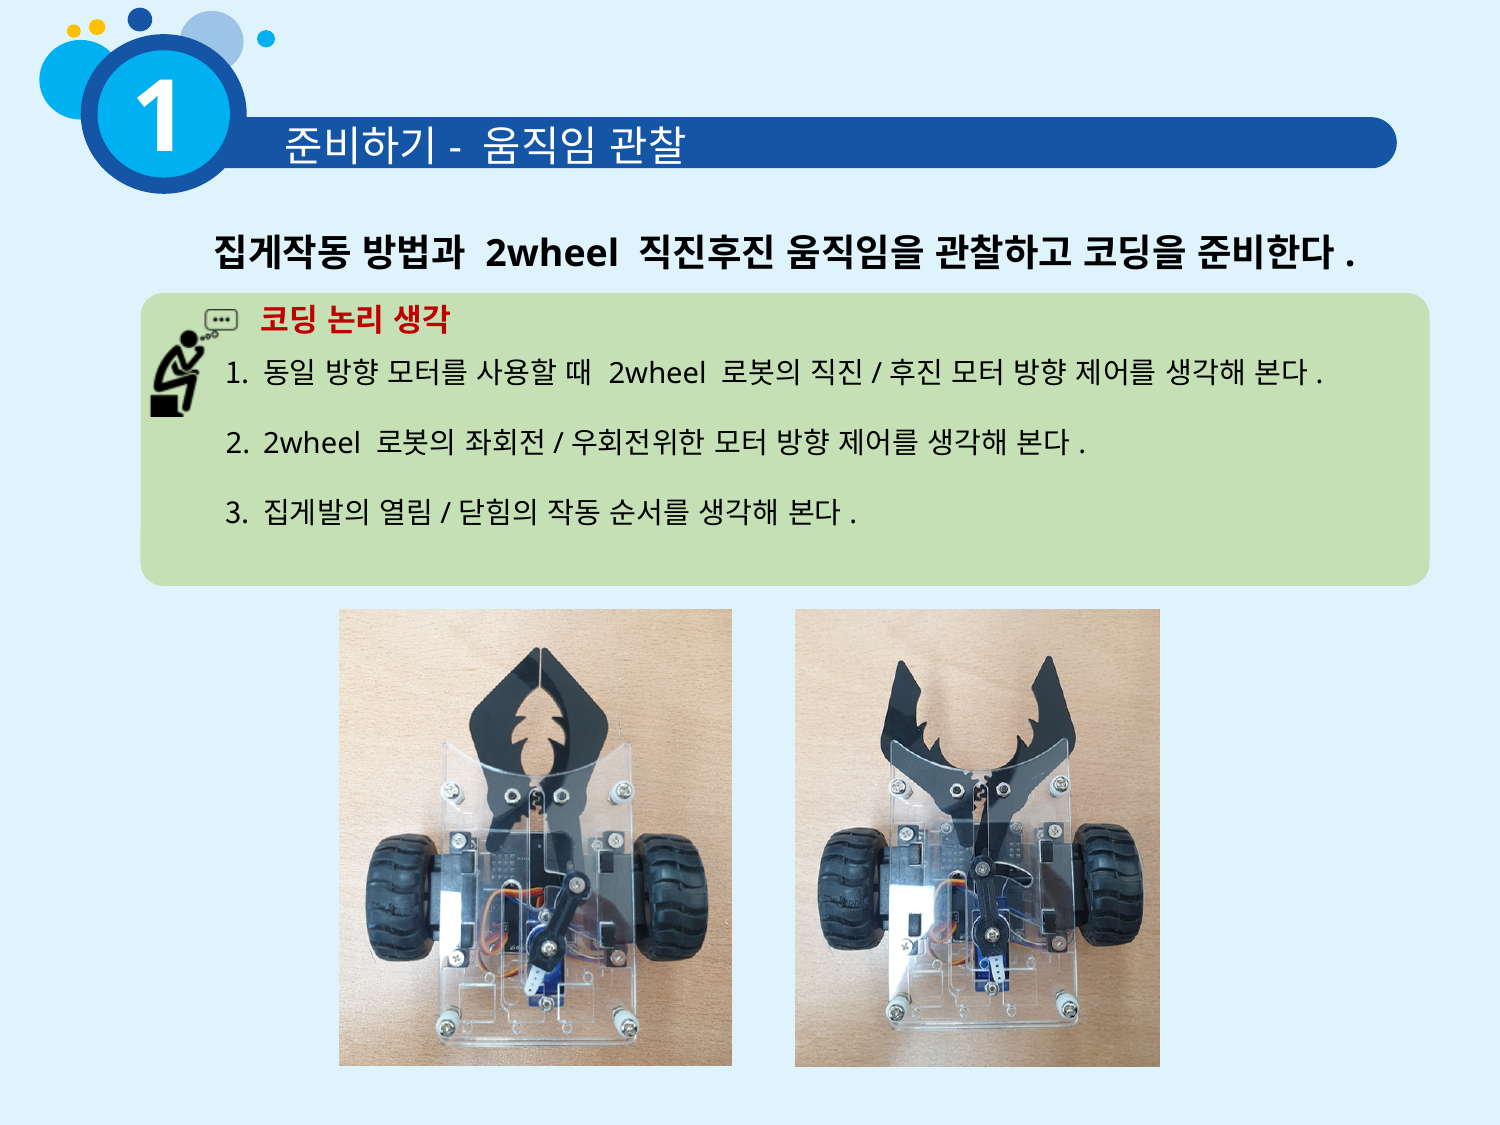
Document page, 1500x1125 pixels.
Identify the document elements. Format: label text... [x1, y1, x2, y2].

text_box 동일 방향 모터를 사용할 때 2wheel 로봇의 직진/후진 모터 방향 제어를 생각해 본다. 2wheel 로봇의 좌회전/우회전위한 모터 방향 제어를 생각해 본다. 집게발의 열림/닫힘의 작동 순서를 생각해 본다. [210, 347, 1407, 537]
picture [140, 309, 249, 417]
text_box 집게작동 방법과 2wheel 직진후진 움직임을 관찰하고 코딩을 준비한다. [199, 199, 1489, 282]
text_box [0, 0, 1500, 75]
text_box 1 [117, 75, 271, 179]
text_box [339, 609, 1160, 1067]
text_box 코딩 논리 생각 [246, 292, 587, 346]
text_box [139, 291, 1431, 587]
text_box 준비하기- 움직임 관찰 [269, 103, 1032, 192]
